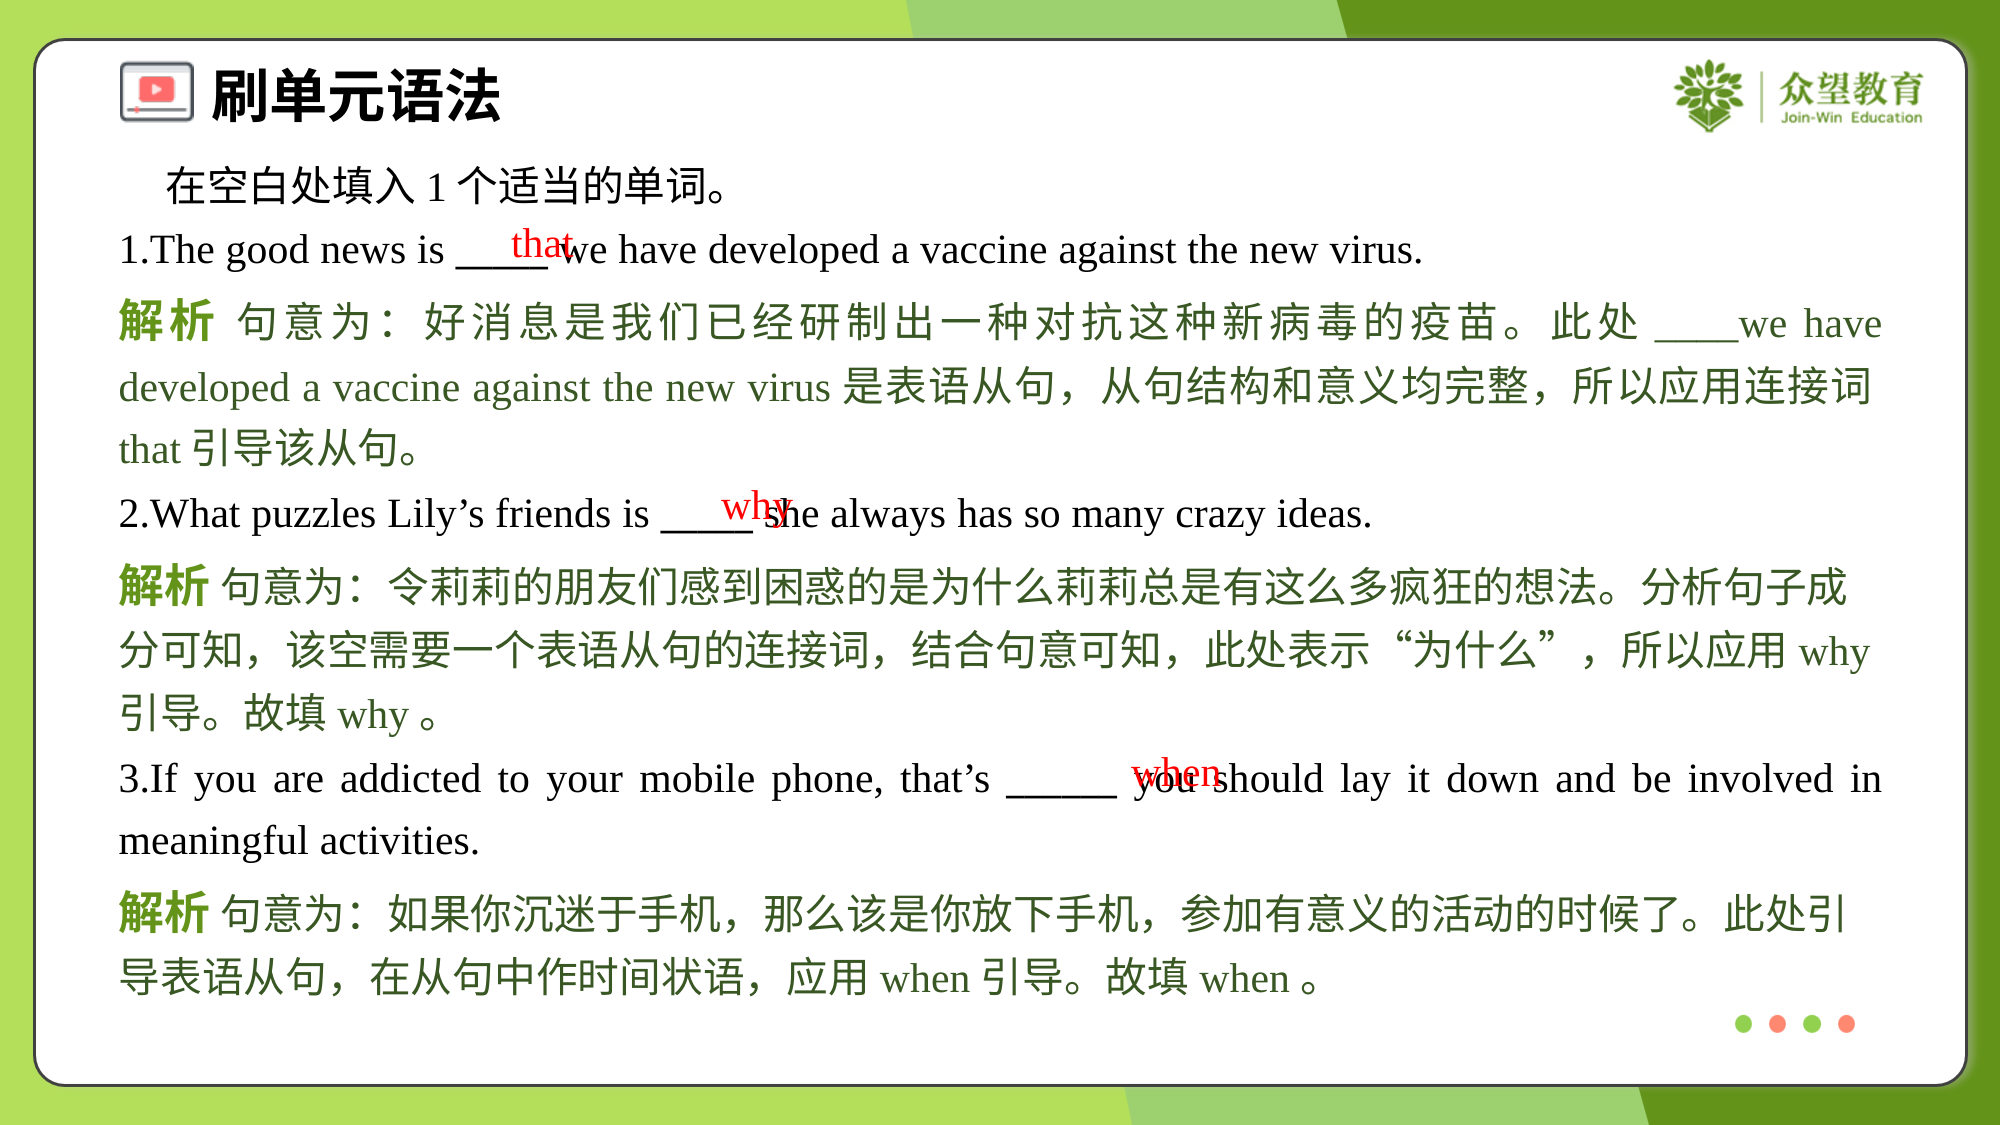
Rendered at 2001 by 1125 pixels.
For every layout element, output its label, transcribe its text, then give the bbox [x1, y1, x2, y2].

text_box 2.What puzzles Lily’s friends is _____ she always has so many crazy ideas. [118, 473, 1883, 531]
text_box 解析 句意为：好消息是我们已经研制出一种对抗这种新病毒的疫苗。此处____we have developed a vaccine against the new virus是表语从句，从句结构和意义均完整，所以应用连接词that引导该从句。 [118, 278, 1883, 468]
text_box 在空白处填入1个适当的单词。 1.The good news is _____ we have developed a vaccine against the new virus. [118, 146, 1883, 267]
picture [0, 0, 2000, 1125]
text_box 解析 句意为：令莉莉的朋友们感到困惑的是为什么莉莉总是有这么多疯狂的想法。分析句子成分可知，该空需要一个表语从句的连接词，结合句意可知，此处表示“为什么”，所以应用why引导。故填why。 [118, 542, 1883, 732]
text_box 3.If you are addicted to your mobile phone, that’s ______ you should lay it down and be involved in meaningful activities. [118, 738, 1883, 858]
text_box when [1126, 731, 1227, 790]
text_box why [716, 464, 798, 523]
text_box 解析 句意为：如果你沉迷于手机，那么该是你放下手机，参加有意义的活动的时候了。此处引导表语从句，在从句中作时间状语，应用when引导。故填when。 [118, 869, 1883, 997]
text_box that [506, 203, 579, 261]
